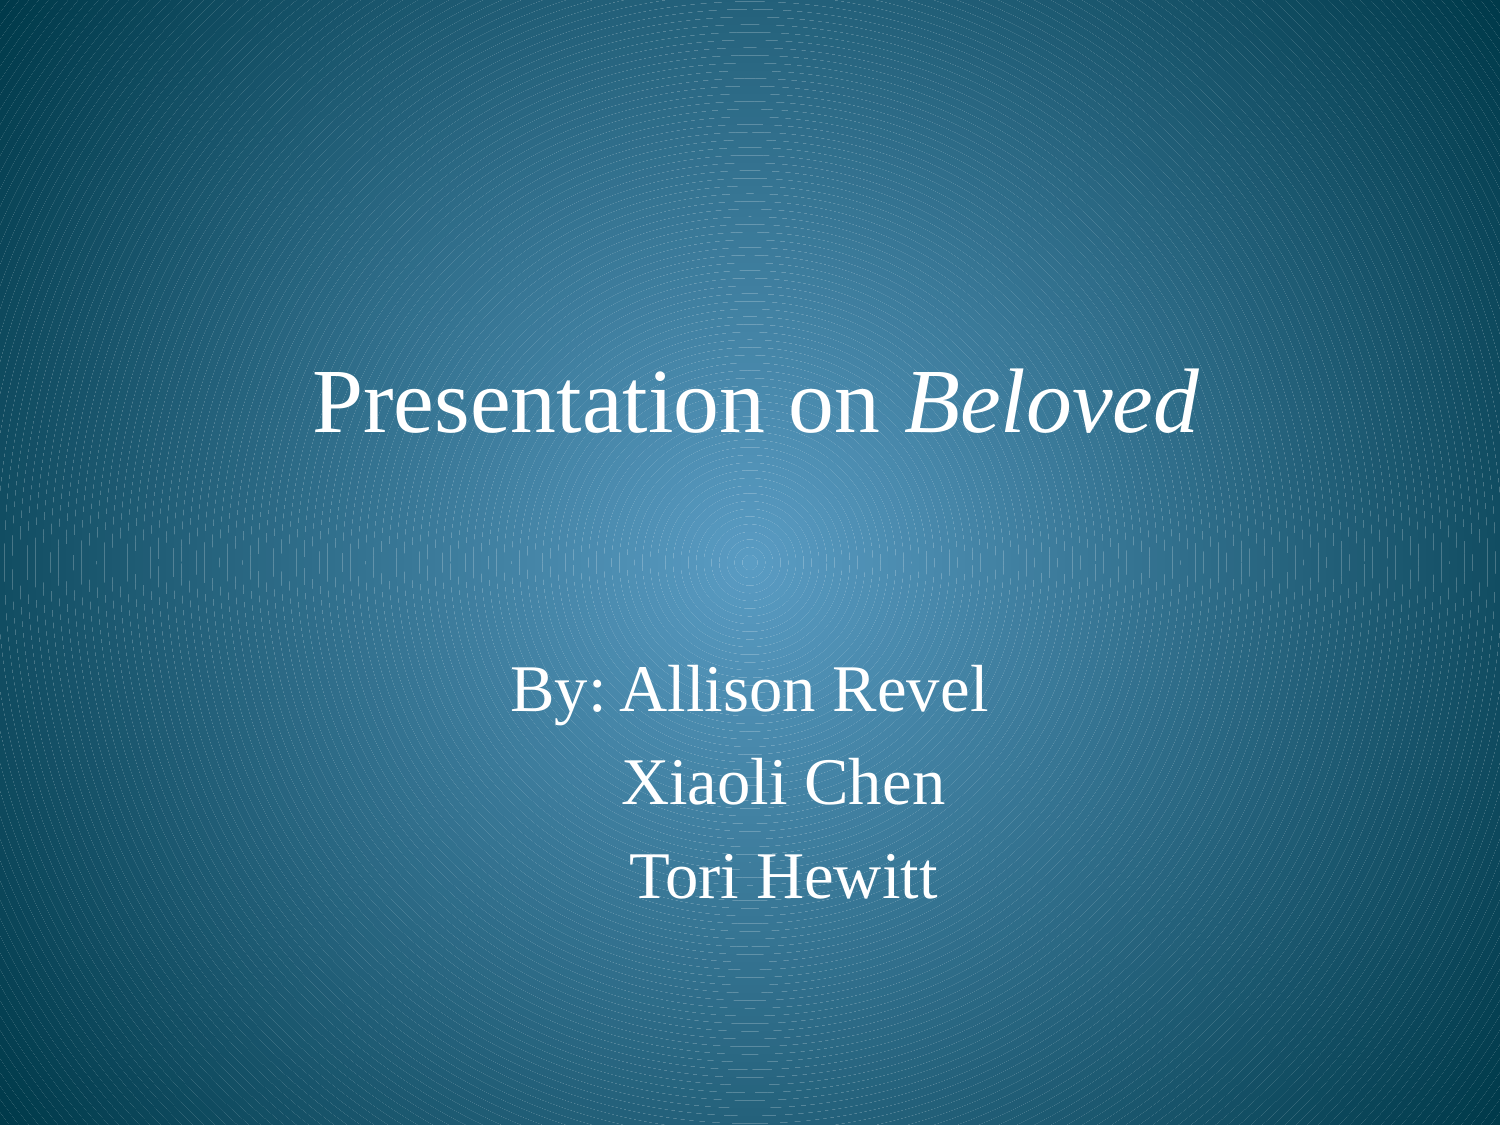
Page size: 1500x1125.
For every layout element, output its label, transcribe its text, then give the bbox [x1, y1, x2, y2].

subtitle By: Allison Revel Xiaoli Chen Tori Hewitt [225, 637, 1275, 925]
title Presentation on Beloved [125, 200, 1388, 591]
